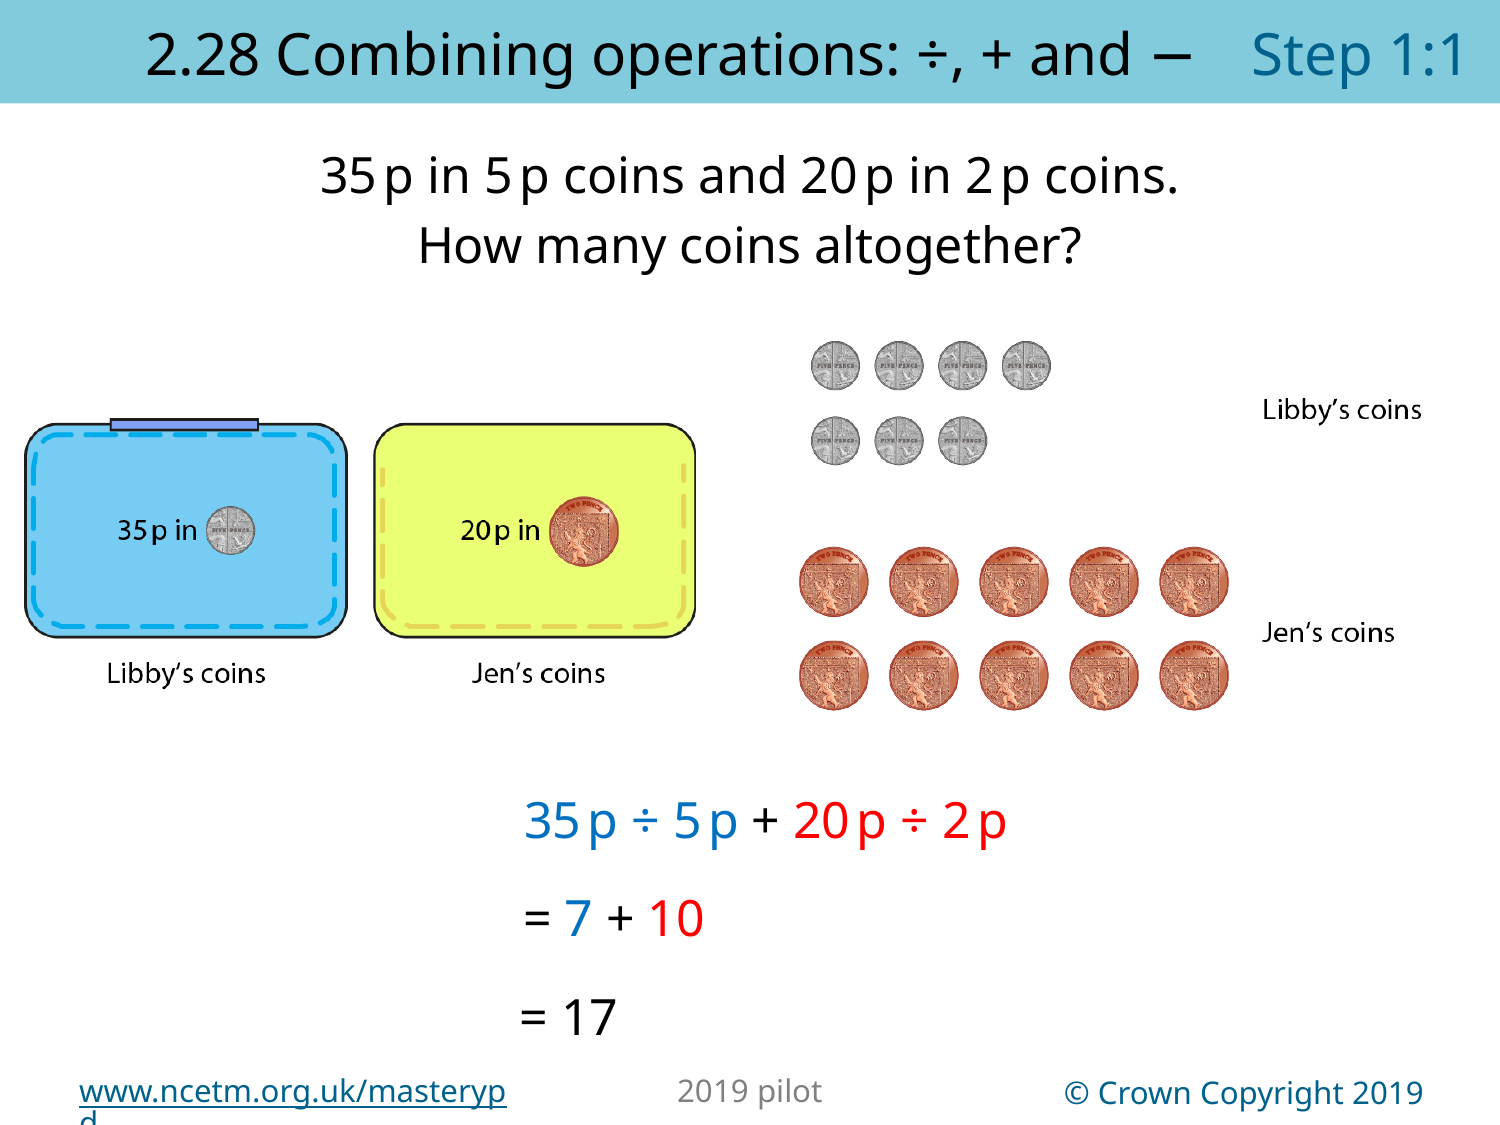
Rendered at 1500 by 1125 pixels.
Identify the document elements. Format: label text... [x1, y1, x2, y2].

text_box 35 p in 5 p coins and 20 p in 2 p coins. How many coins altogether? [305, 136, 1195, 282]
text_box 35 p ÷ 5 p + 20 p ÷ 2 p [509, 781, 1023, 857]
text_box = 7 + 10 [508, 879, 720, 955]
picture [786, 340, 1460, 736]
list 2.28 Combining operations: ÷, + and − Step 1:1 [0, 0, 1500, 104]
text_box = 17 [504, 977, 634, 1053]
picture [24, 417, 696, 690]
